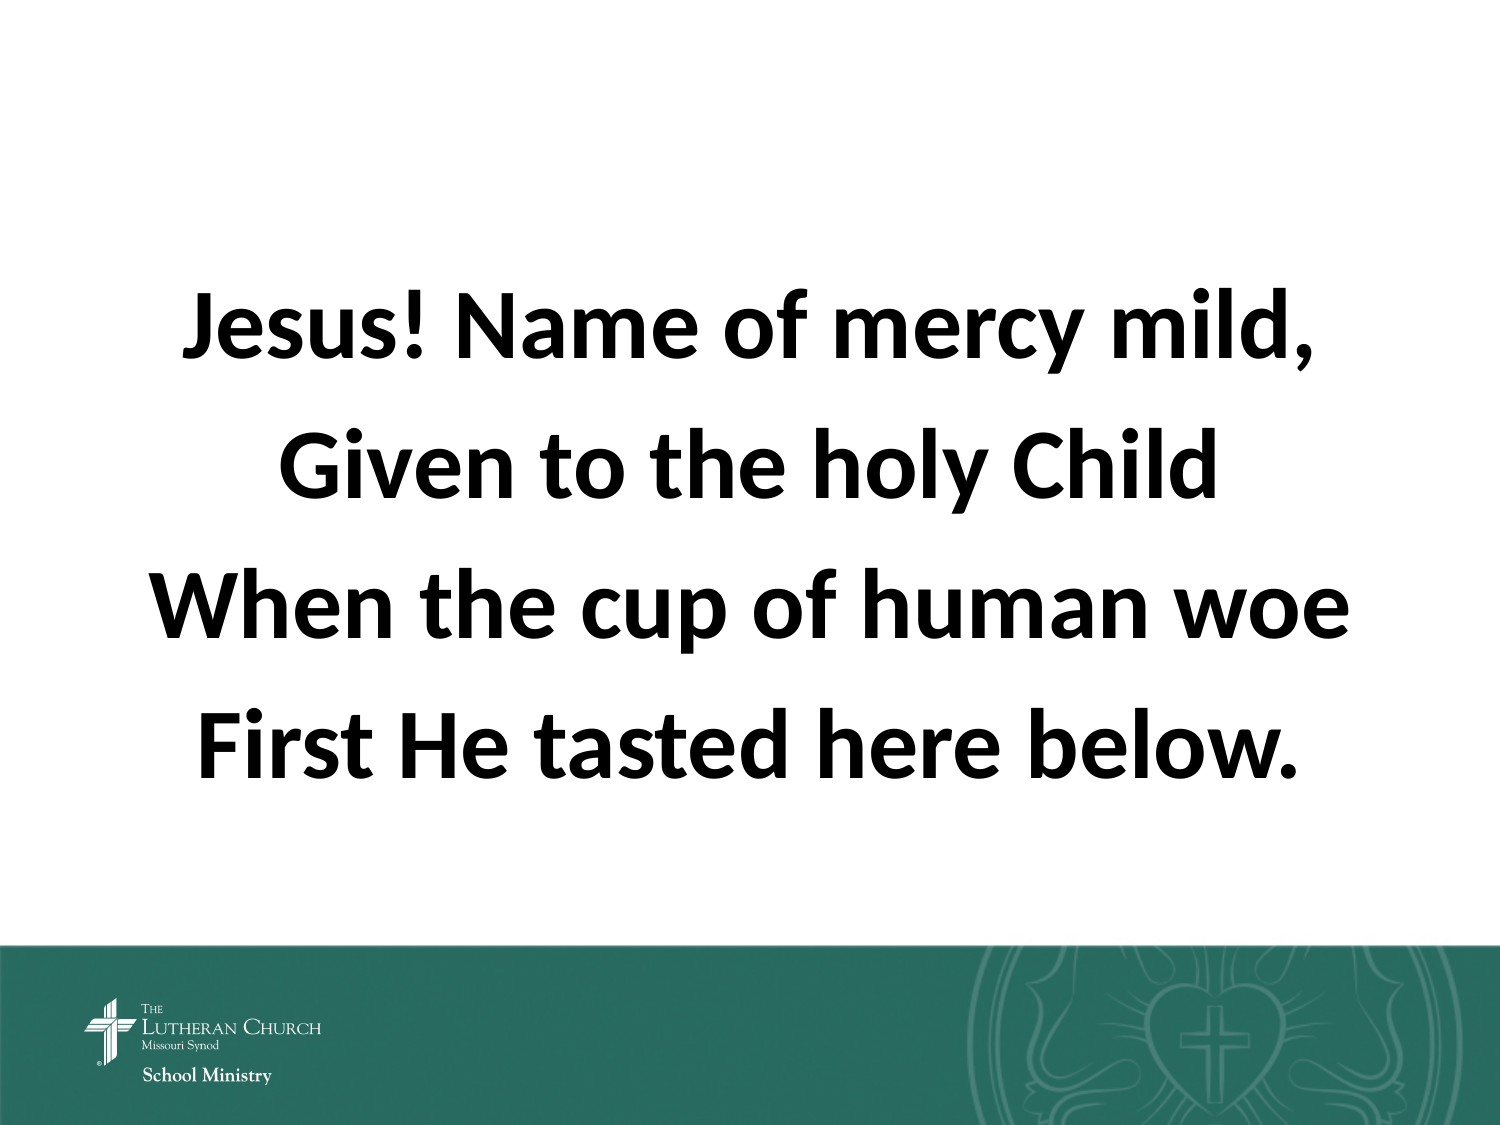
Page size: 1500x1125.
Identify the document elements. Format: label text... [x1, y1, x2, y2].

picture [0, 0, 1500, 1125]
list Jesus! Name of mercy mild, Given to the holy Child When the cup of human woe First He tasted here below. [73, 111, 1428, 975]
